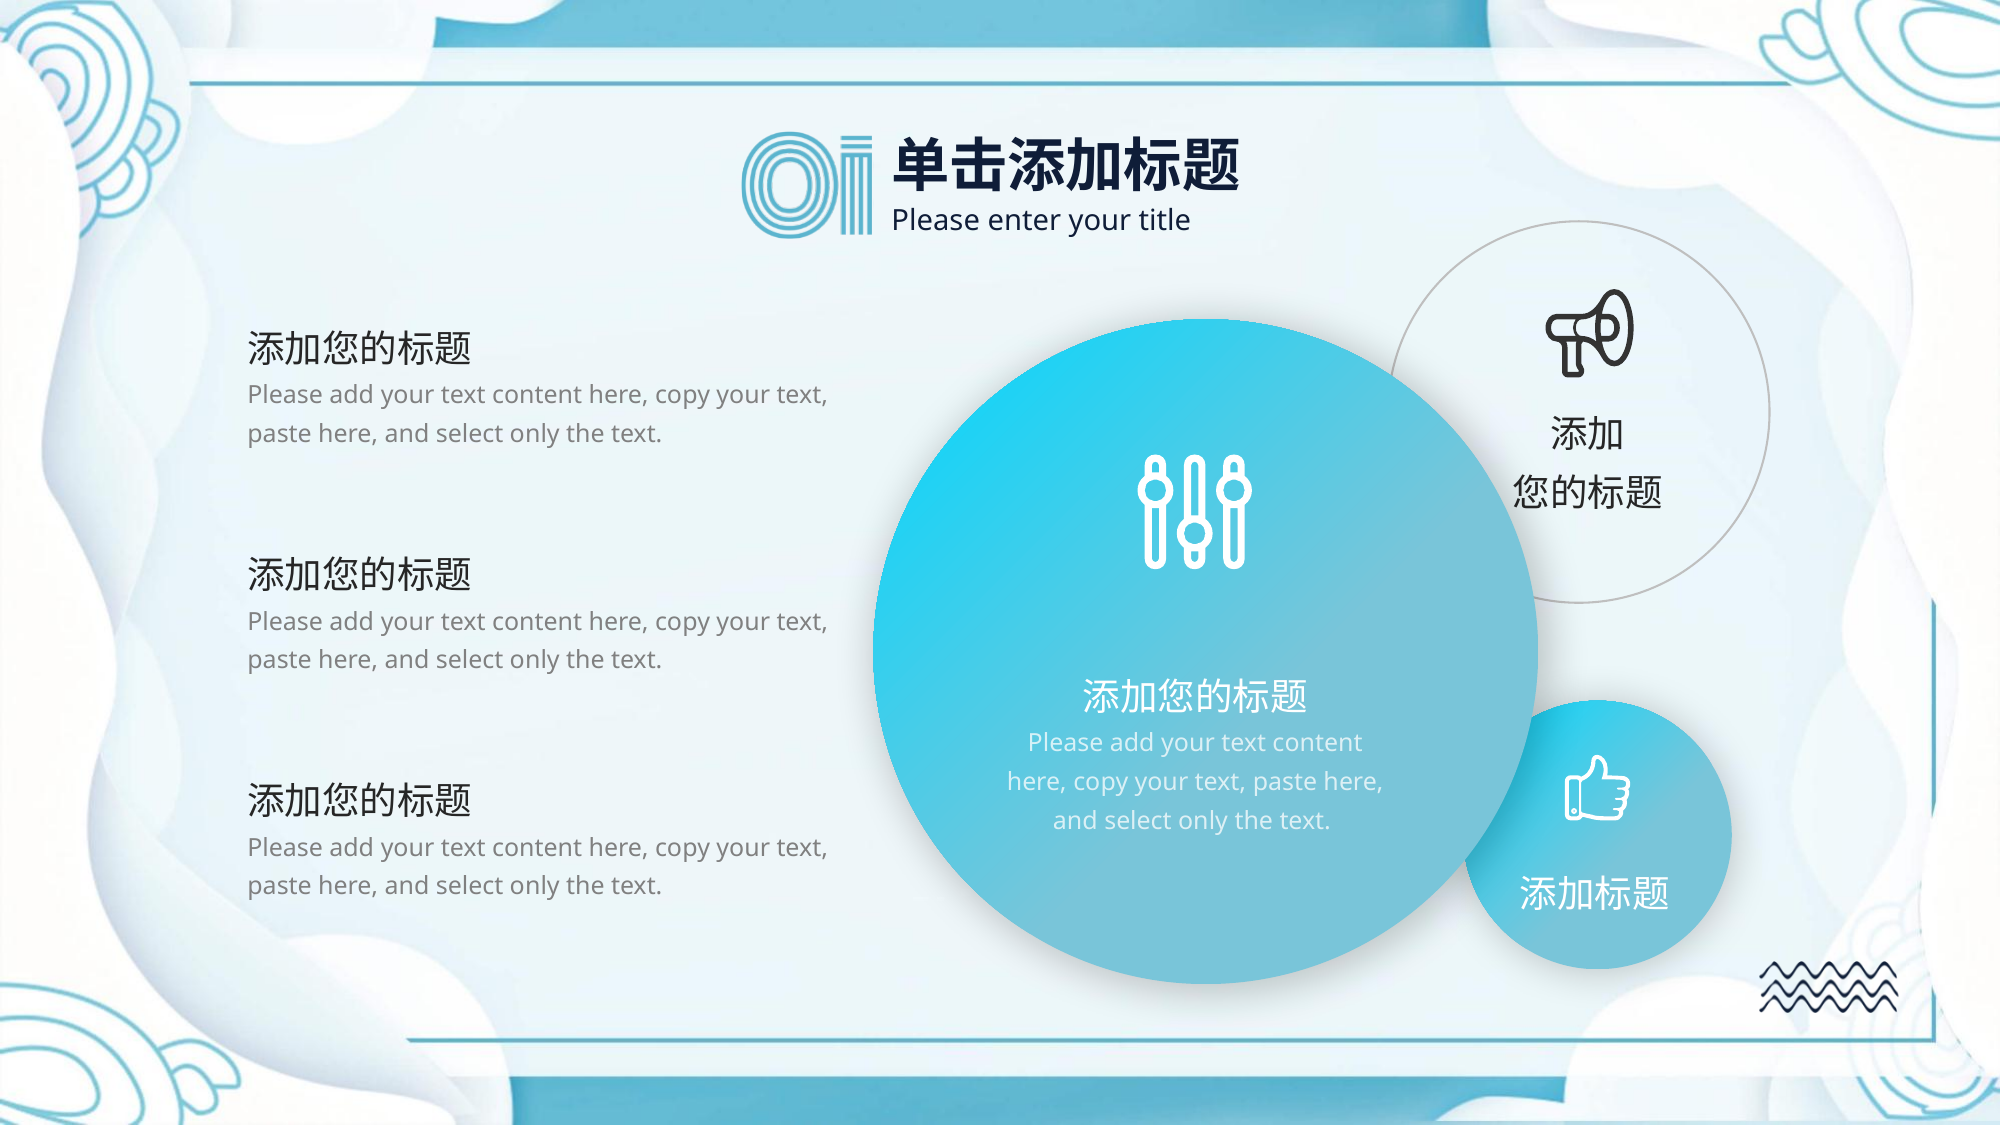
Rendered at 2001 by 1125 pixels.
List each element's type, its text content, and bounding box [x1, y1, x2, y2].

text_box [873, 318, 1540, 986]
text_box 添加您的标题 Please add your text content here, copy your text, paste here, and select only the text. [232, 530, 900, 682]
text_box 添加您的标题 Please add your text content here, copy your text, paste here, and select only the text. [232, 304, 900, 456]
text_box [1463, 700, 1732, 970]
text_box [741, 120, 1259, 245]
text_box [1387, 221, 1770, 603]
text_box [1137, 454, 1252, 570]
text_box 添加您的标题 Please add your text content here, copy your text, paste here, and select only the text. [980, 651, 1411, 842]
picture [0, 0, 2000, 1125]
text_box 添加您的标题 Please add your text content here, copy your text, paste here, and select only the text. [232, 756, 900, 908]
